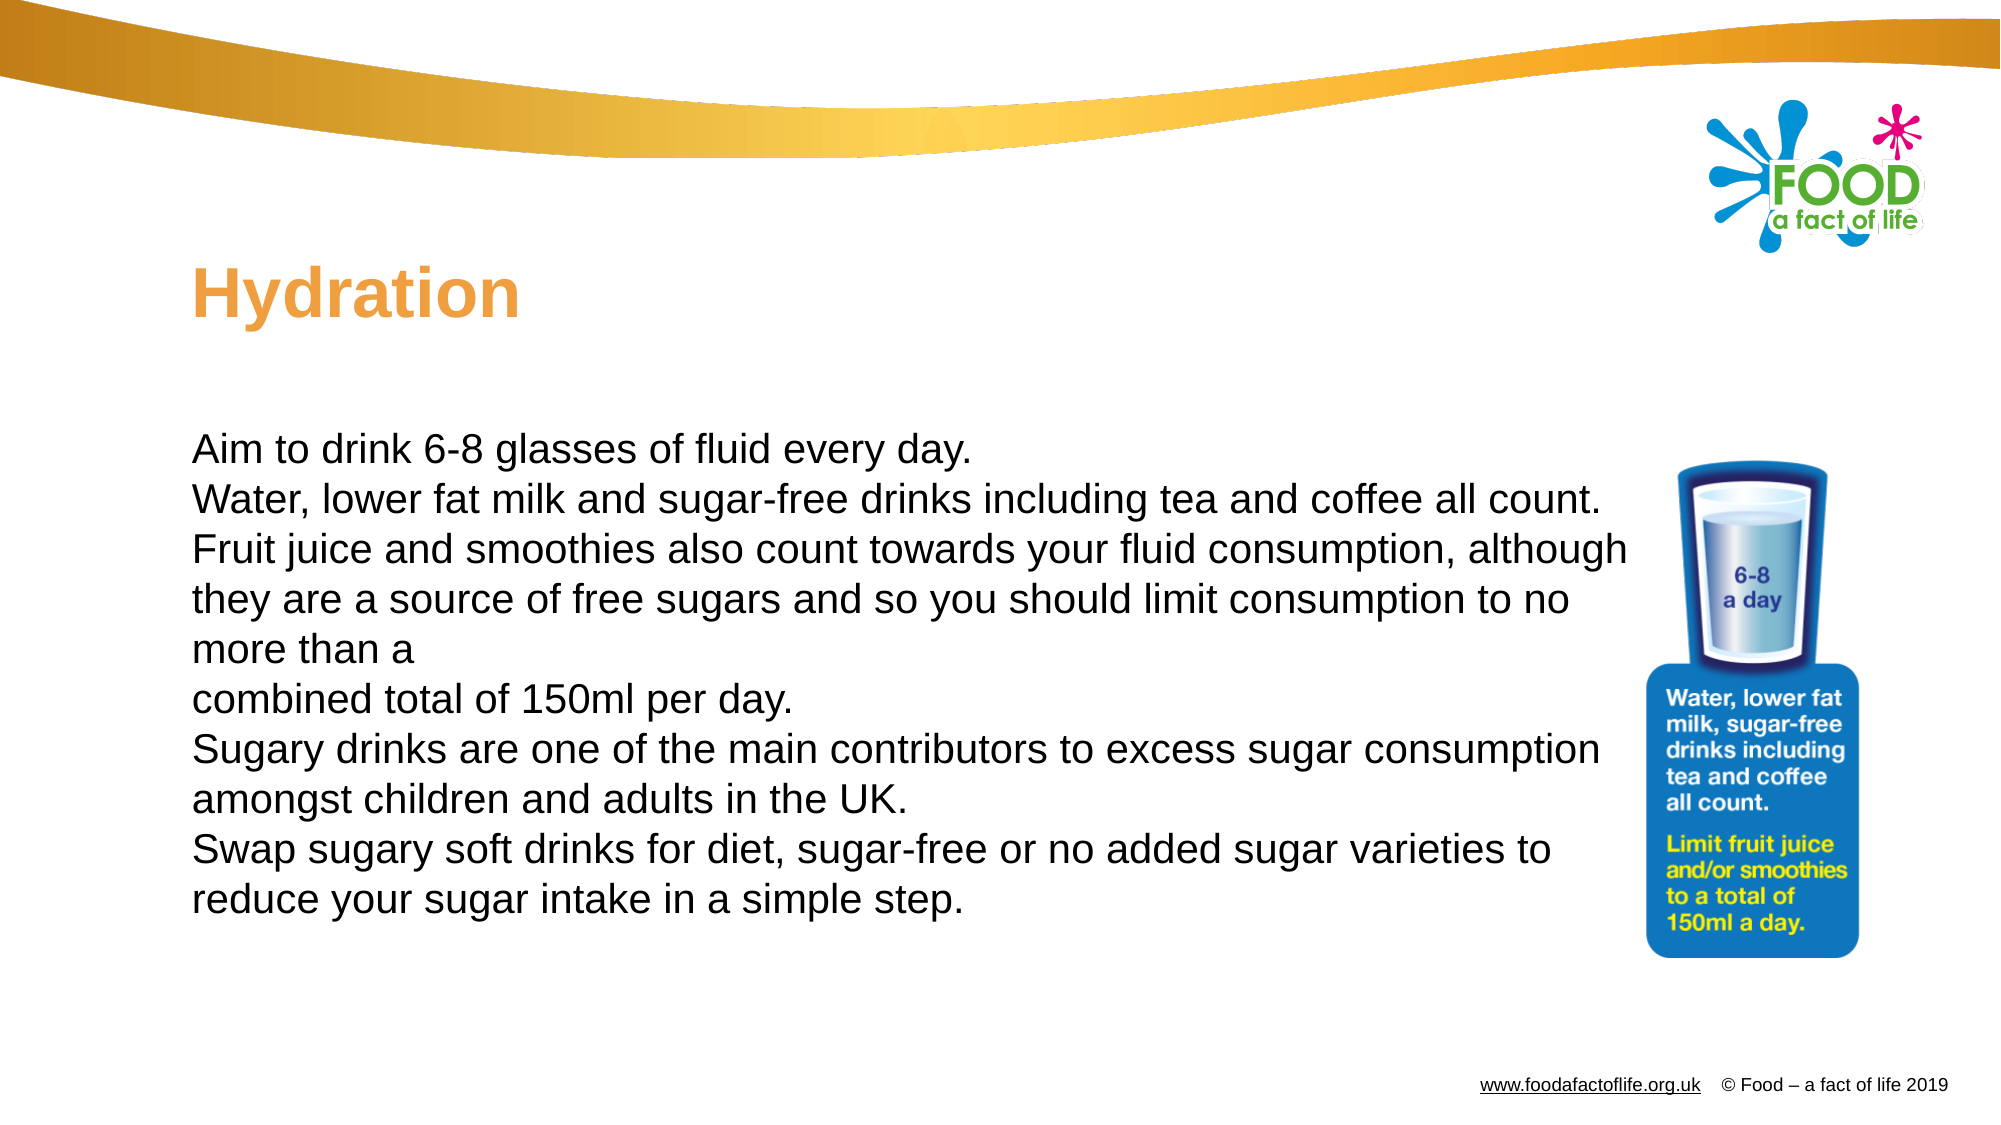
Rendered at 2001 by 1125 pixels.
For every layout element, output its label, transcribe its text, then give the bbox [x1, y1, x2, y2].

subtitle Aim to drink 6-8 glasses of fluid every day. Water, lower fat milk and sugar-free drinks including tea and coffee all count. Fruit juice and smoothies also count towards your fluid consumption, although they are a source of free sugars and so you should limit consumption to no more than a combined total of 150ml per day. Sugary drinks are one of the main contributors to excess sugar consumption amongst children and adults in the UK. Swap sugary soft drinks for diet, sugar-free or no added sugar varieties to reduce your sugar intake in a simple step. [191, 421, 1630, 1037]
title Hydration [191, 256, 1787, 375]
picture [0, 0, 2000, 1125]
